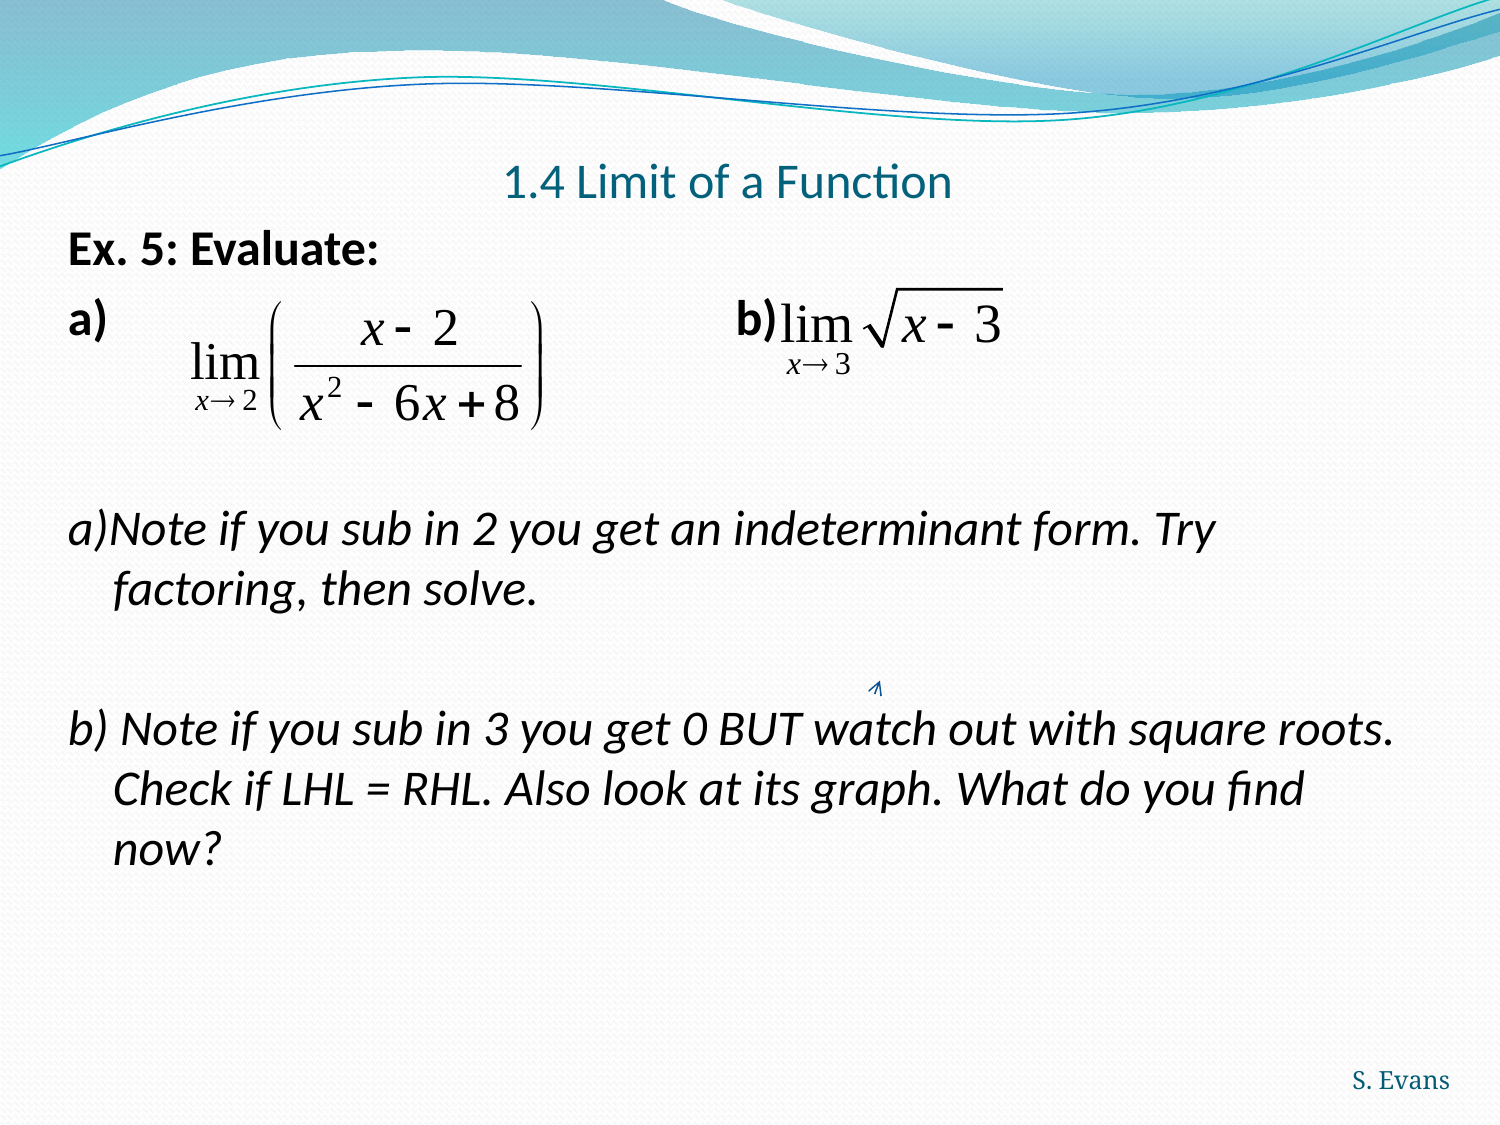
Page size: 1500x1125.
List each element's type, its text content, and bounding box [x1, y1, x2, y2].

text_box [772, 277, 1014, 389]
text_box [182, 290, 560, 442]
list Ex. 5: Evaluate: a) b) a)Note if you sub in 2 you get an indeterminant form. Try factoring, then solve. b) Note if you sub in 3 you get 0 BUT watch out with square roots. Check if LHL = RHL. Also look at its graph. What do you find now? [53, 208, 1425, 1024]
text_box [870, 684, 885, 690]
footer S. Evans [1352, 1035, 1453, 1095]
title 1.4 Limit of a Function [501, 115, 987, 208]
